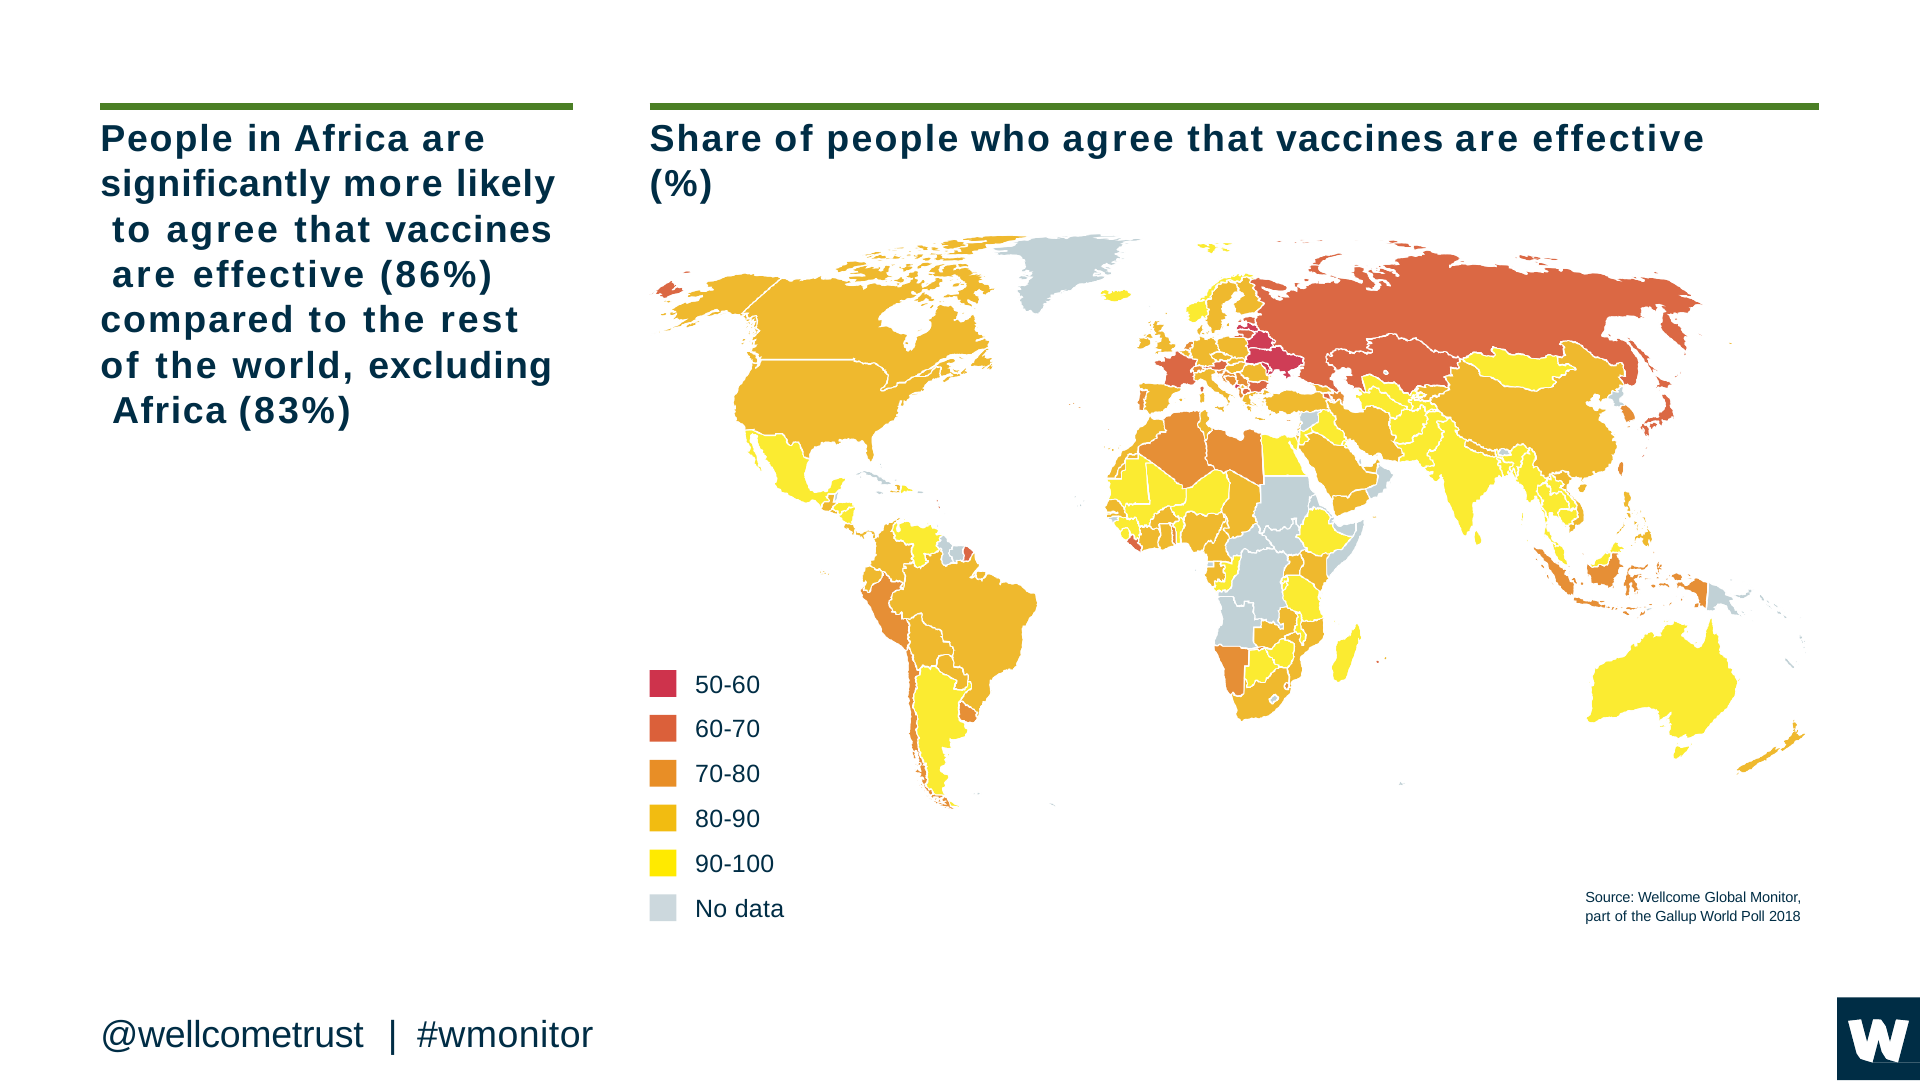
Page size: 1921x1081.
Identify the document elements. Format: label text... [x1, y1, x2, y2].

text_box [649, 714, 677, 742]
footer @wellcometrust | #wmonitor [98, 1010, 596, 1081]
title Share of people who agree that vaccines are effective (%) [647, 112, 1777, 295]
text_box [649, 670, 677, 697]
text_box [649, 233, 1806, 809]
text_box [649, 759, 677, 787]
text_box [649, 849, 677, 877]
text_box People in Africa are significantly more likely to agree that vaccines are effective (86%) compared to the rest of the world, excluding Africa (83%) [98, 112, 558, 432]
text_box [649, 894, 677, 922]
text_box Source: Wellcome Global Monitor, part of the Gallup World Poll 2018 [1583, 884, 1809, 924]
text_box [649, 804, 677, 832]
text_box 50-60 60-70 70-80 80-90 90-100 No data [693, 651, 787, 923]
text_box [1673, 746, 1689, 759]
